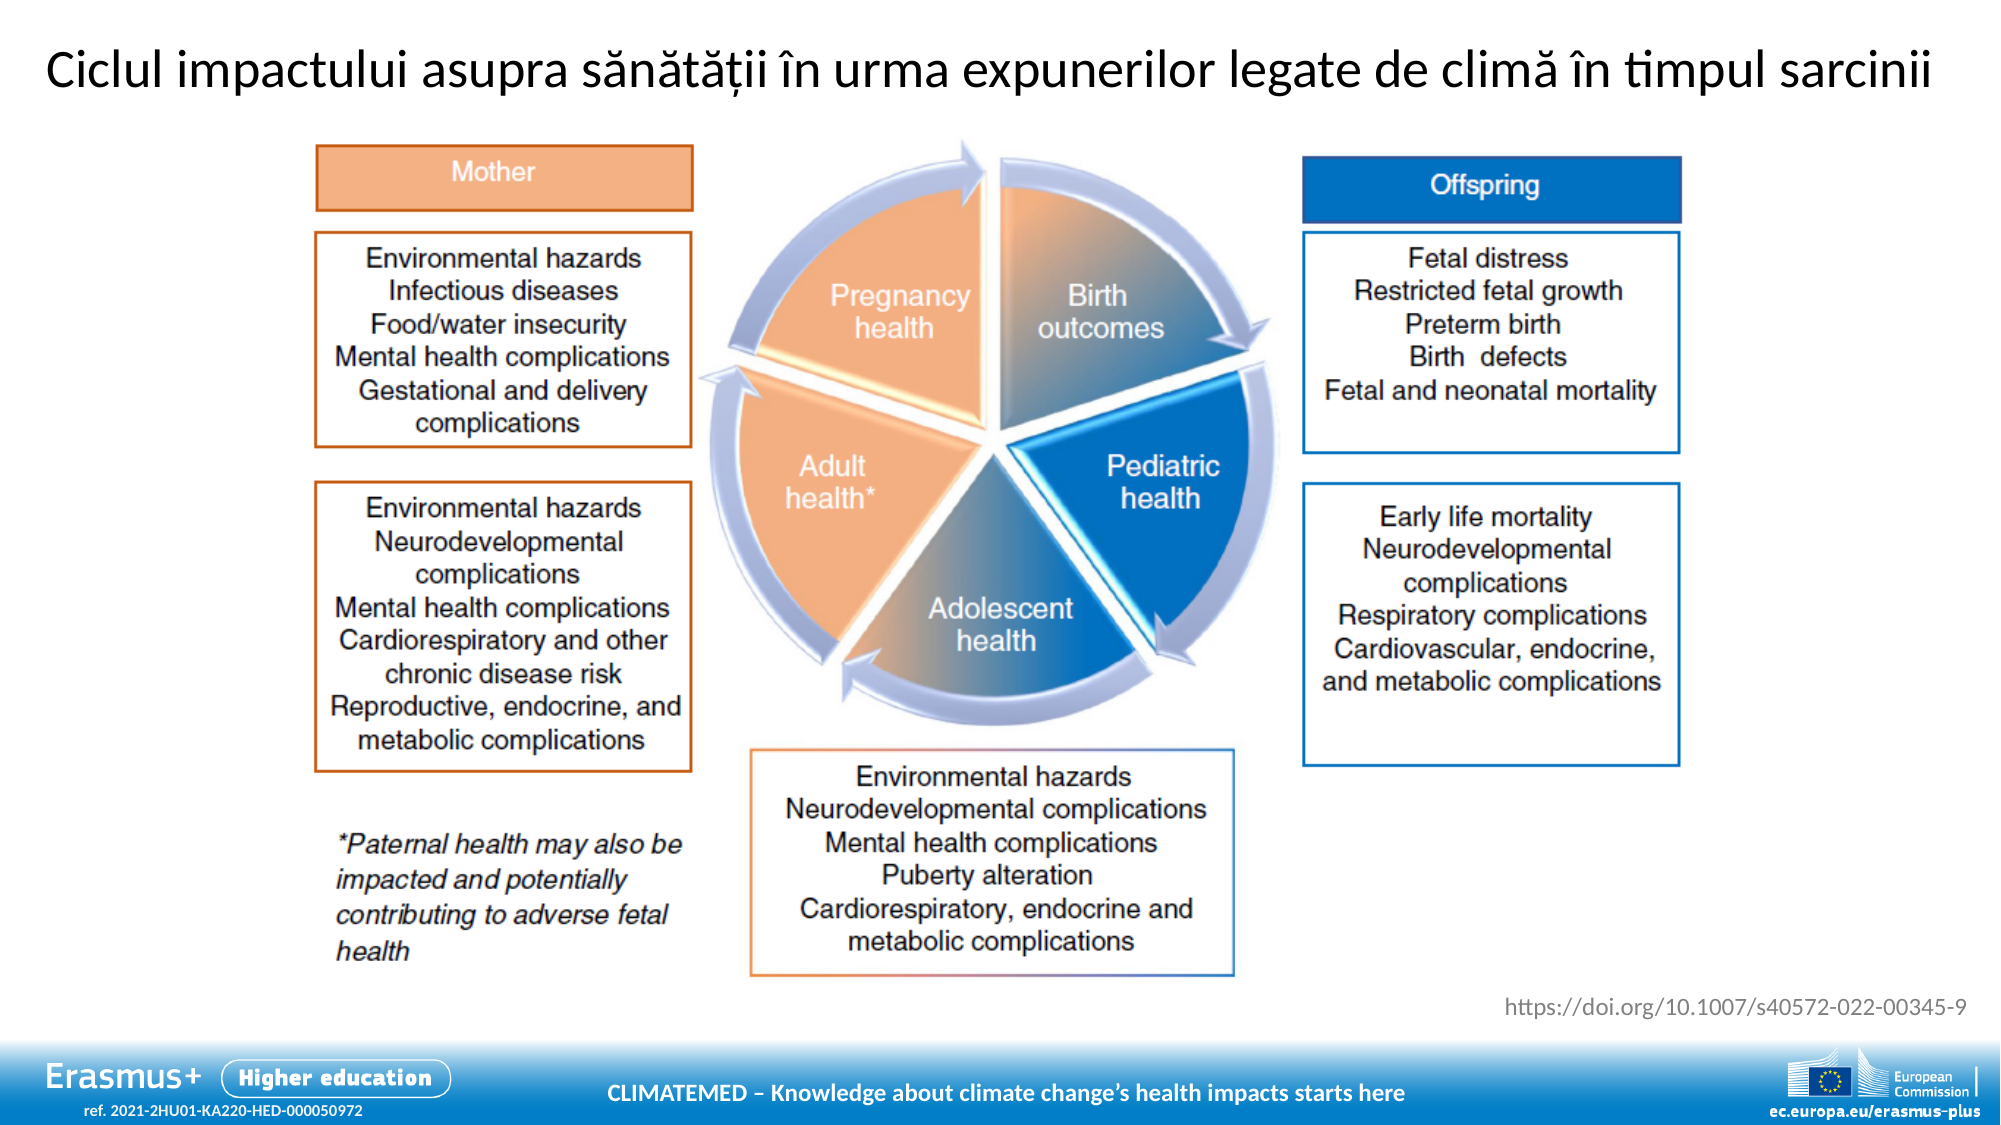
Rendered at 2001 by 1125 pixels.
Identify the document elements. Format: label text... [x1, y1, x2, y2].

text_box https://doi.org/10.1007/s40572-022-00345-9 [1417, 982, 1984, 1028]
title Ciclul impactului asupra sănătății în urma expunerilor legate de climă în timpul sarcinii [31, 24, 1984, 116]
picture [0, 124, 2000, 1125]
